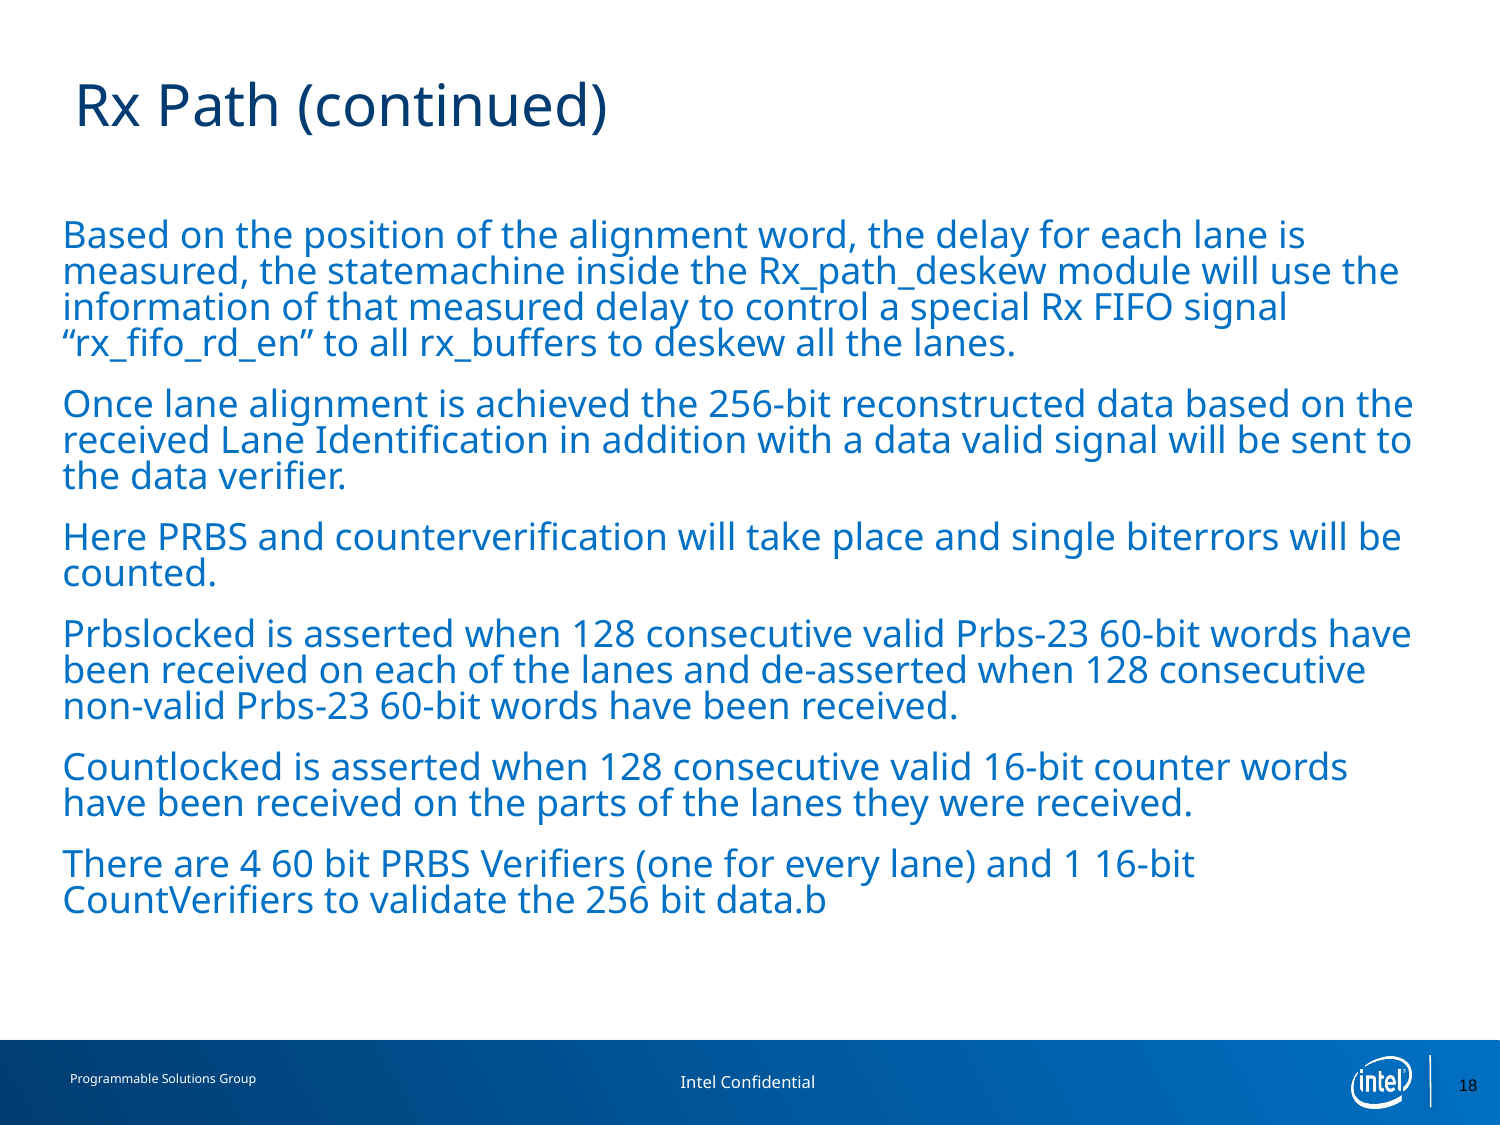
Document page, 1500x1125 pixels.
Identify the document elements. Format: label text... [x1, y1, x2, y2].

title Rx Path (continued) [74, 67, 1425, 149]
list Based on the position of the alignment word, the delay for each lane is measured, the statemachine inside the Rx_path_deskew module will use the information of that measured delay to control a special Rx FIFO signal “rx_fifo_rd_en” to all rx_buffers to deskew all the lanes. Once lane alignment is achieved the 256-bit reconstructed data based on the received Lane Identification in addition with a data valid signal will be sent to the data verifier. Here PRBS and counterverification will take place and single biterrors will be counted. Prbslocked is asserted when 128 consecutive valid Prbs-23 60-bit words have been received on each of the lanes and de-asserted when 128 consecutive non-valid Prbs-23 60-bit words have been received. Countlocked is asserted when 128 consecutive valid 16-bit counter words have been received on the parts of the lanes they were received. There are 4 60 bit PRBS Verifiers (one for every lane) and 1 16-bit CountVerifiers to validate the 256 bit data.b [62, 149, 1430, 1013]
slide_number 18 [1127, 1055, 1478, 1116]
